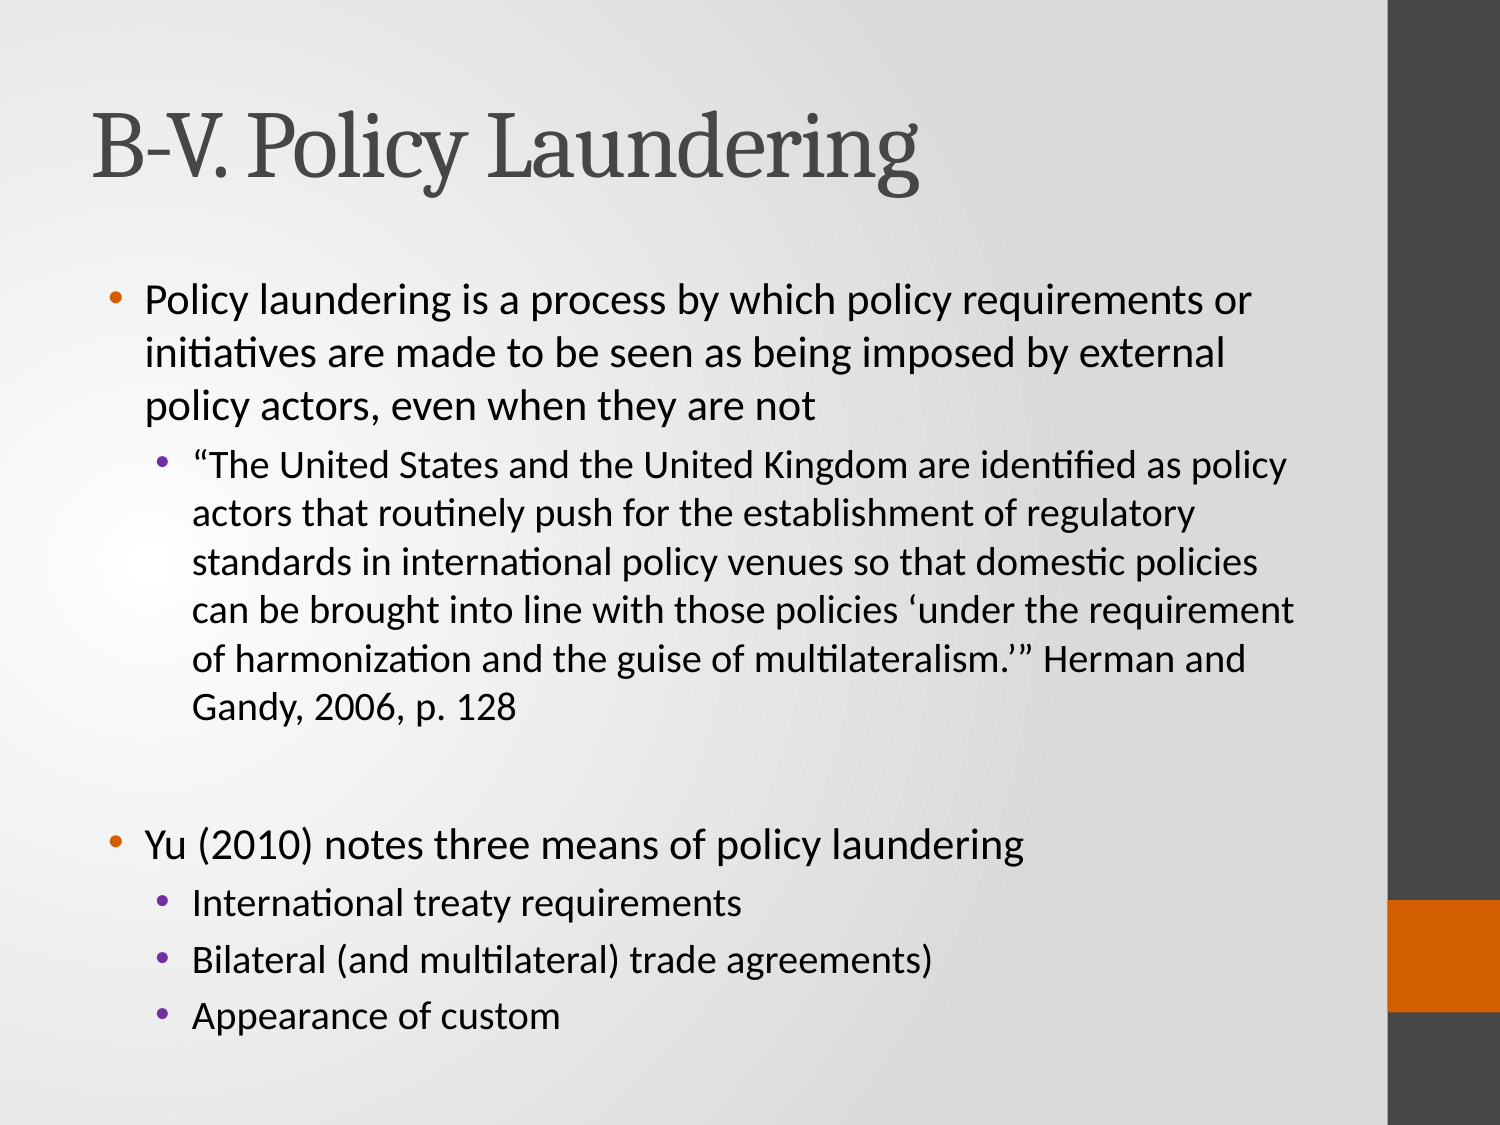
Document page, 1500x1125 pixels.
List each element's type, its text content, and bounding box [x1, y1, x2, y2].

list Policy laundering is a process by which policy requirements or initiatives are made to be seen as being imposed by external policy actors, even when they are not “The United States and the United Kingdom are identified as policy actors that routinely push for the establishment of regulatory standards in international policy venues so that domestic policies can be brought into line with those policies ‘under the requirement of harmonization and the guise of multilateralism.’” Herman and Gandy, 2006, p. 128 Yu (2010) notes three means of policy laundering International treaty requirements Bilateral (and multilateral) trade agreements) Appearance of custom [75, 262, 1325, 1050]
title B-V. Policy Laundering [75, 45, 1325, 233]
